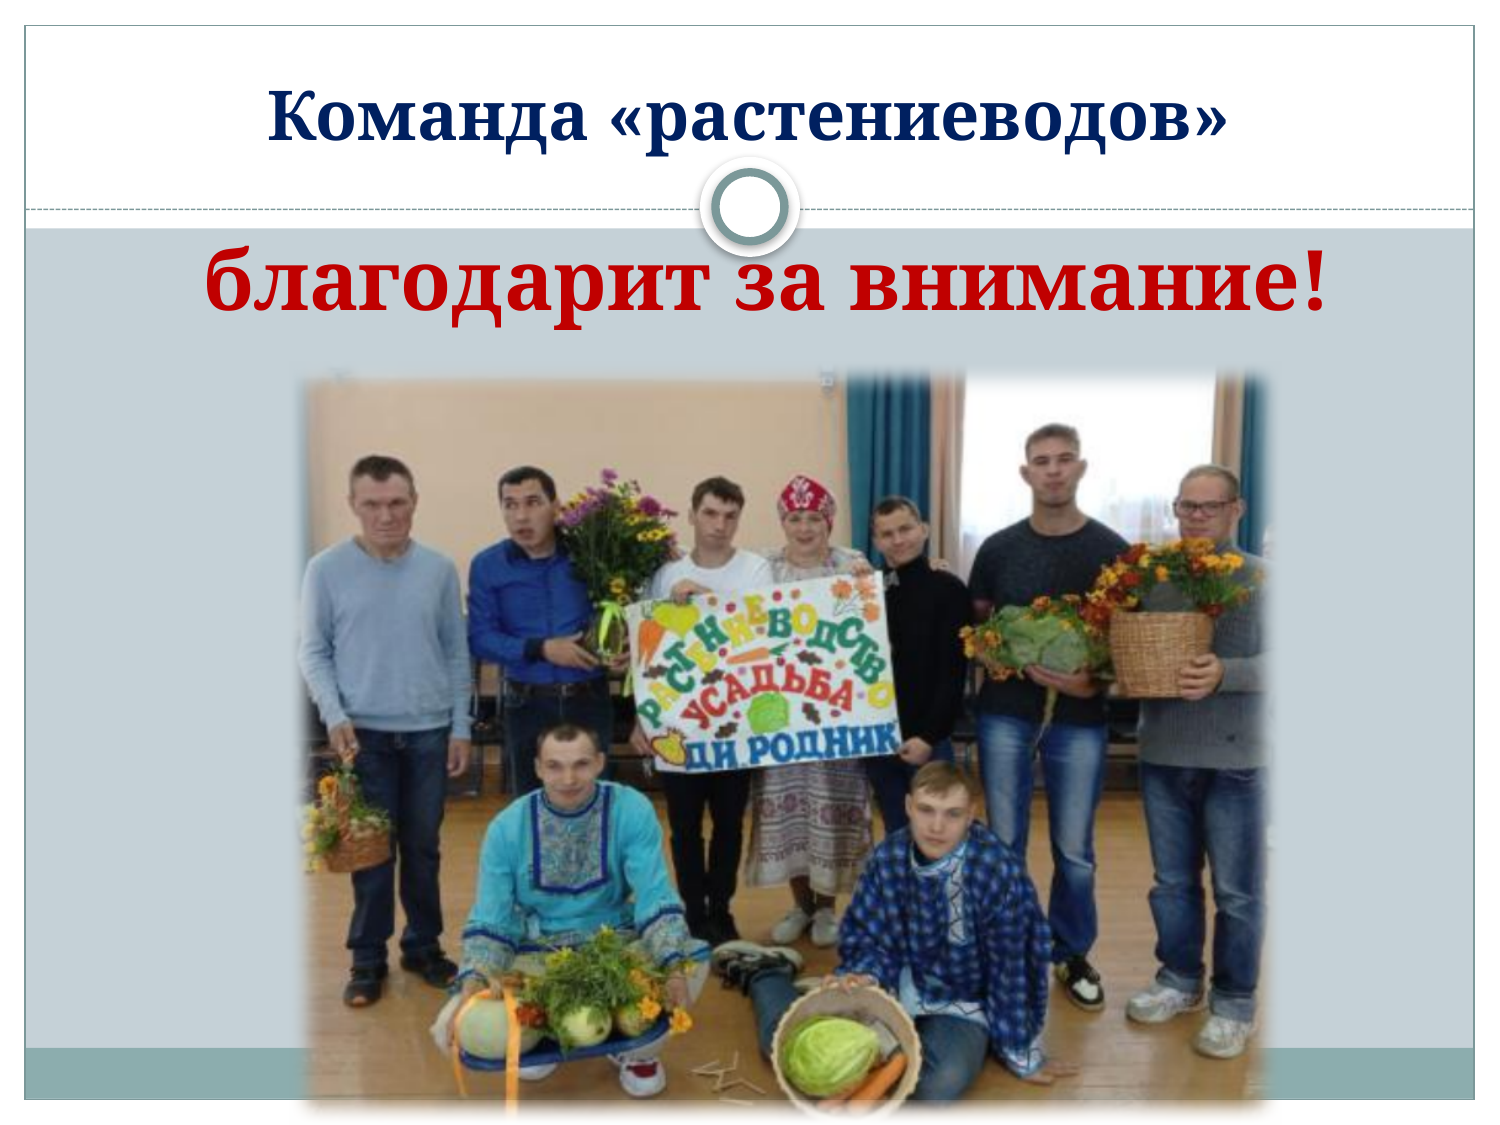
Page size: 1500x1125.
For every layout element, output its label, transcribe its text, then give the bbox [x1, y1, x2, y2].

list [288, 361, 1282, 1125]
title Команда «растениеводов» [49, 37, 1450, 162]
text_box благодарит за внимание! [159, 219, 1376, 335]
